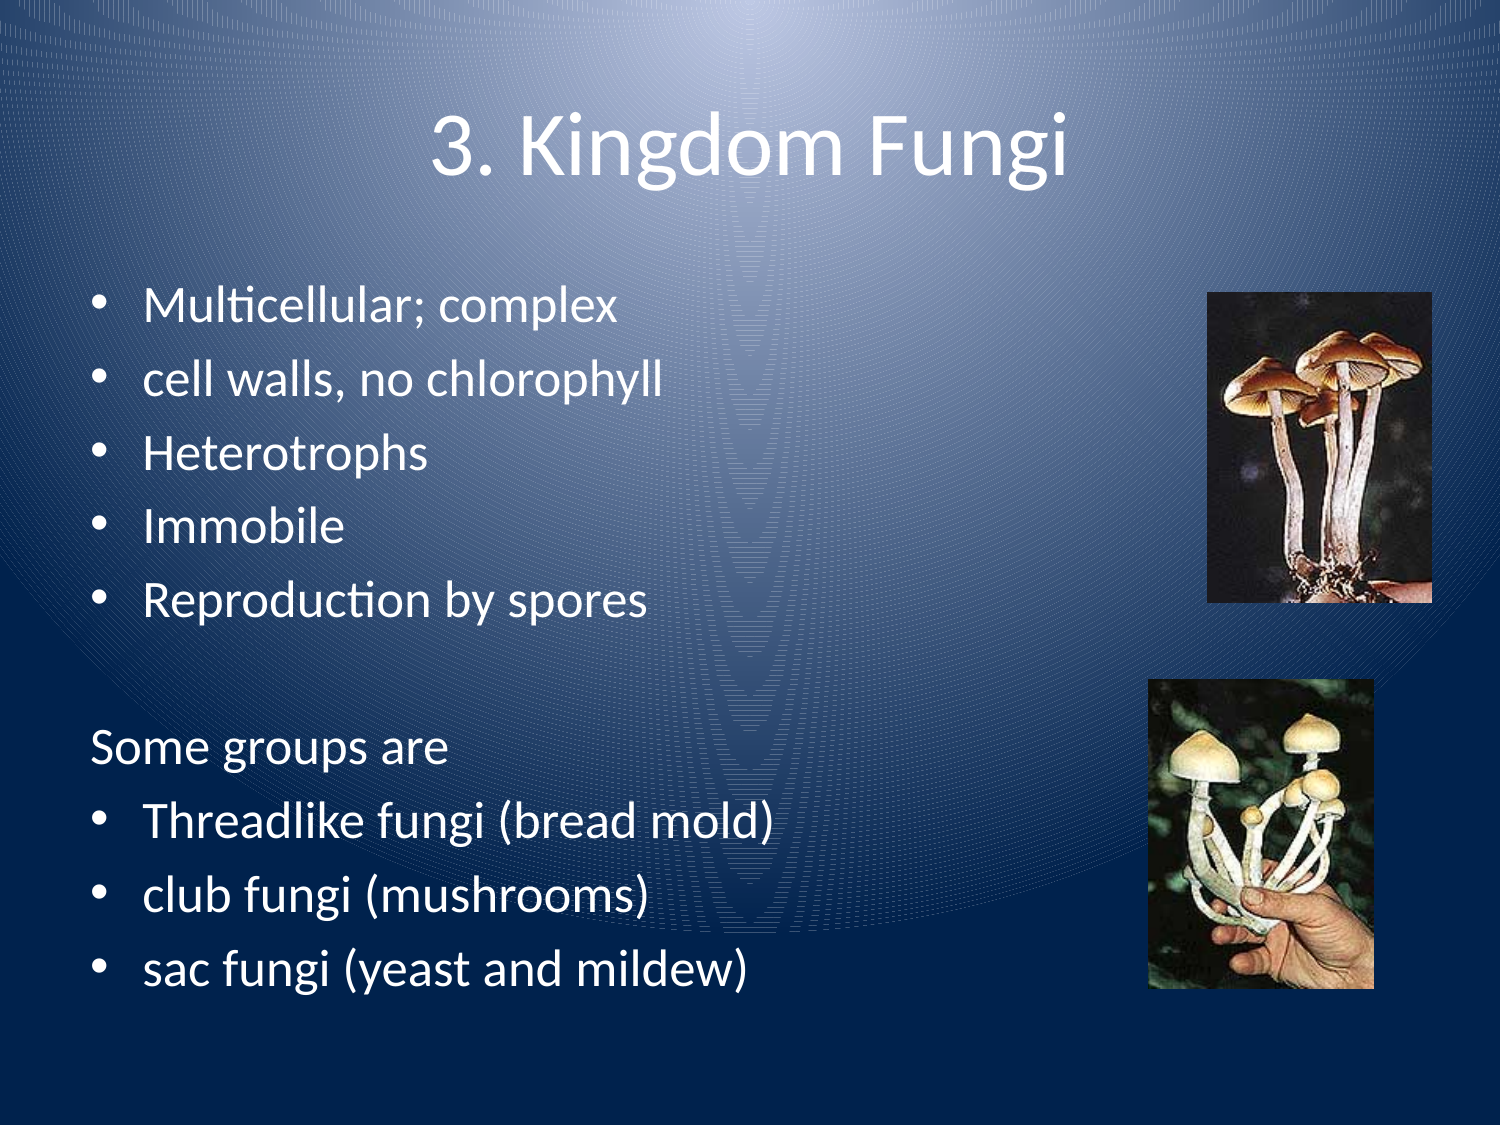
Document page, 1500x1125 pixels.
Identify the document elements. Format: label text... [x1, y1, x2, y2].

picture [1148, 679, 1374, 990]
picture [1206, 292, 1433, 603]
list Multicellular; complex cell walls, no chlorophyll Heterotrophs Immobile Reproduction by spores Some groups are Threadlike fungi (bread mold) club fungi (mushrooms) sac fungi (yeast and mildew) [75, 262, 1425, 1005]
title 3. Kingdom Fungi [75, 45, 1425, 233]
